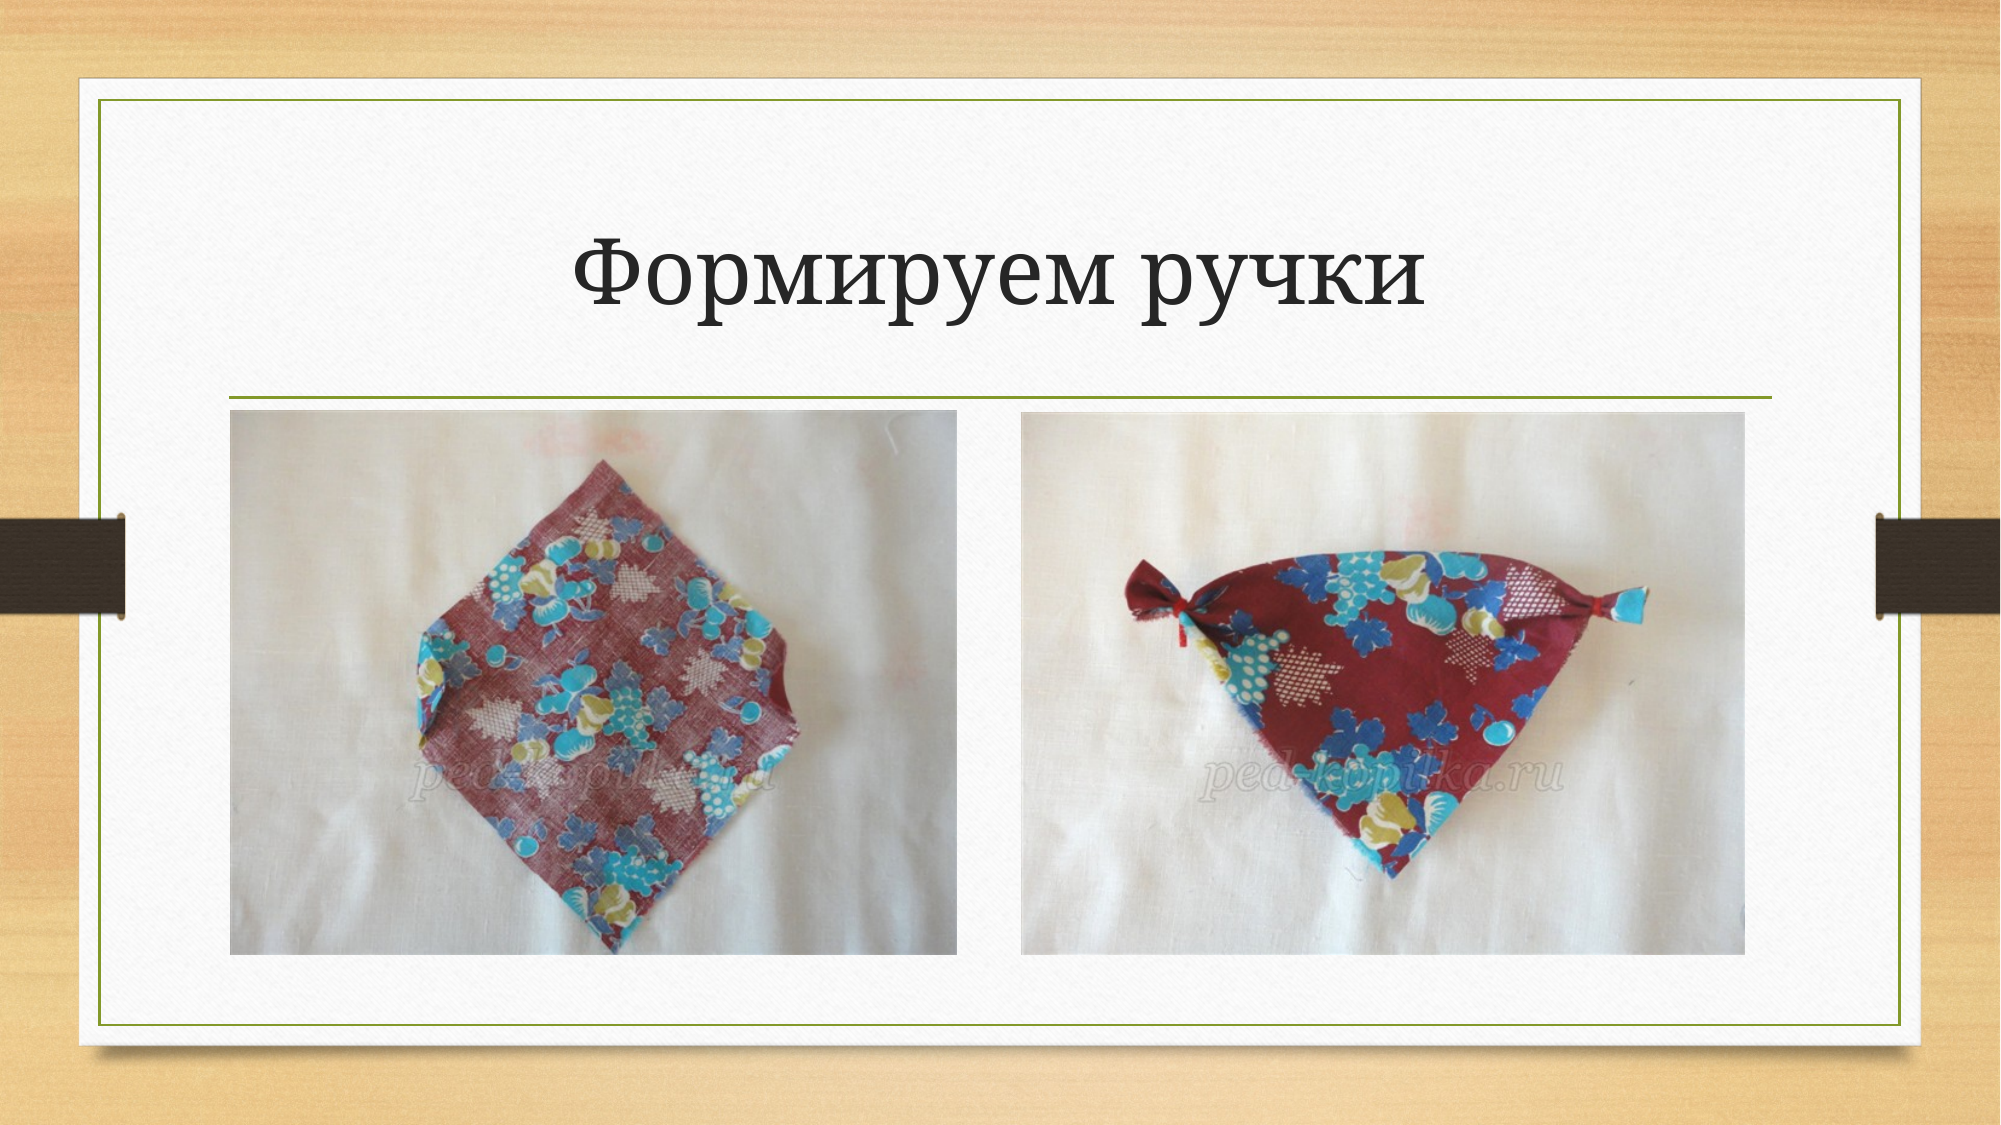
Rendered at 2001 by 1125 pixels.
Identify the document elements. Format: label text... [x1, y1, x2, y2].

picture [0, 0, 2001, 1125]
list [230, 410, 957, 955]
title Формируем ручки [212, 161, 1788, 375]
